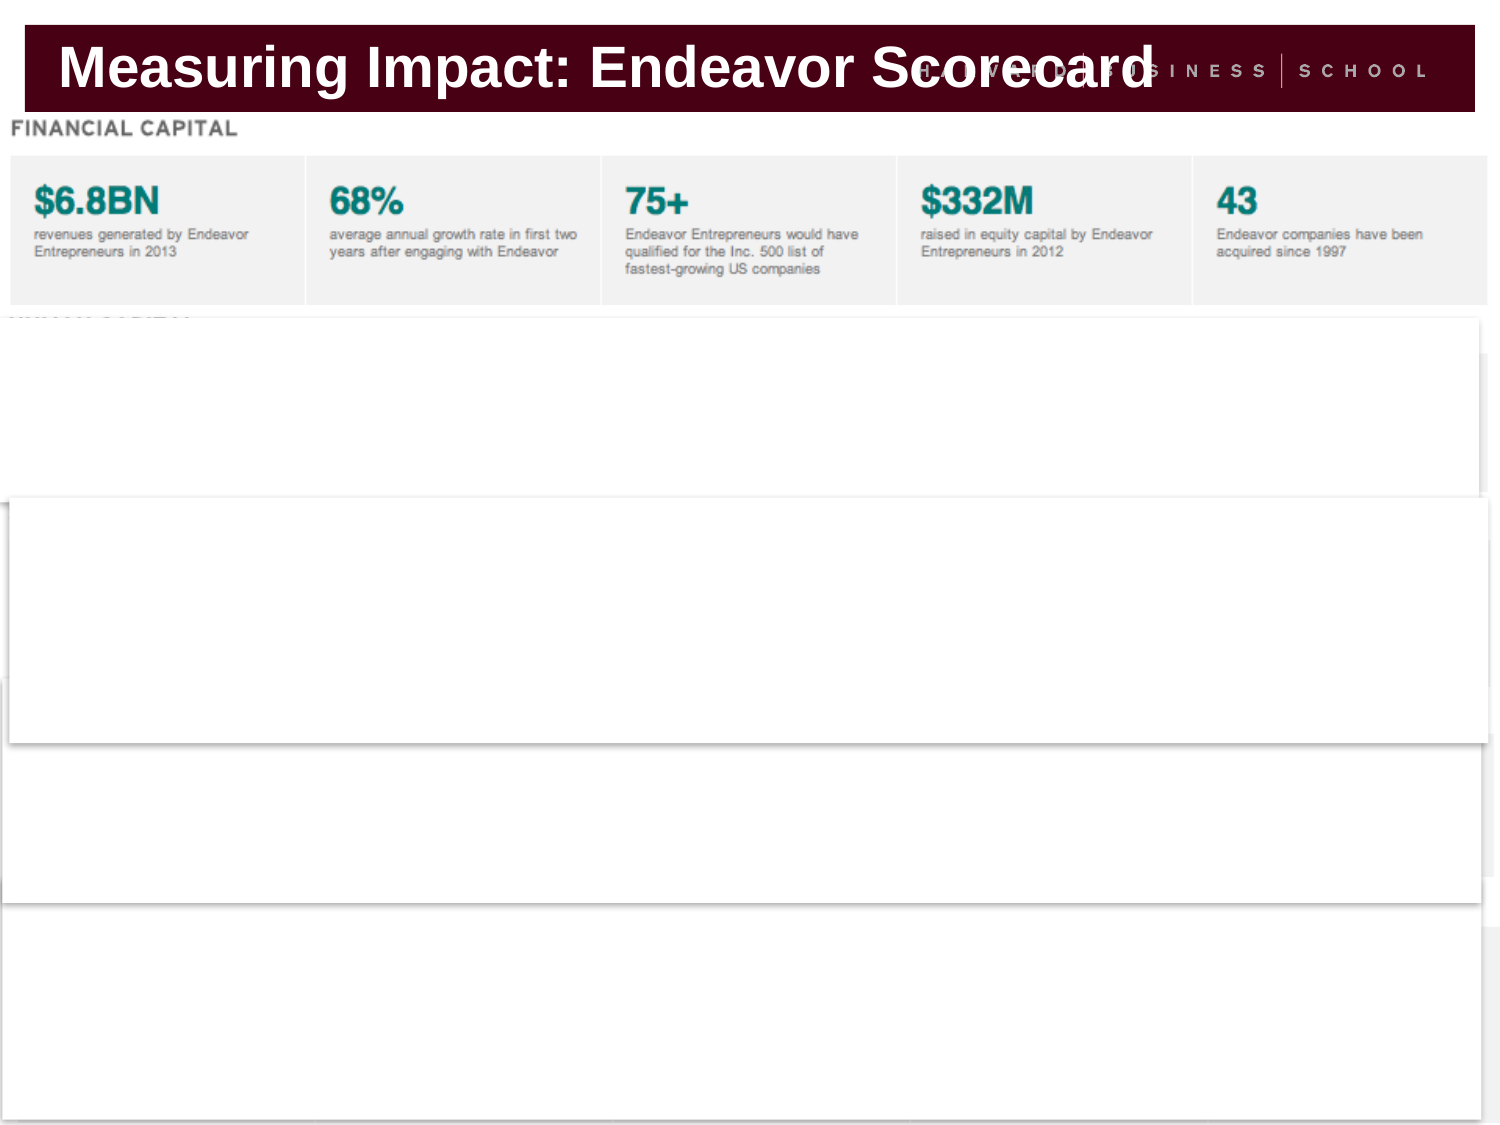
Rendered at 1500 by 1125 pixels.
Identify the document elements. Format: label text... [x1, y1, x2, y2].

title Measuring Impact: Endeavor Scorecard [43, 38, 1395, 108]
picture [1395, 53, 1425, 88]
picture [0, 112, 1500, 1124]
